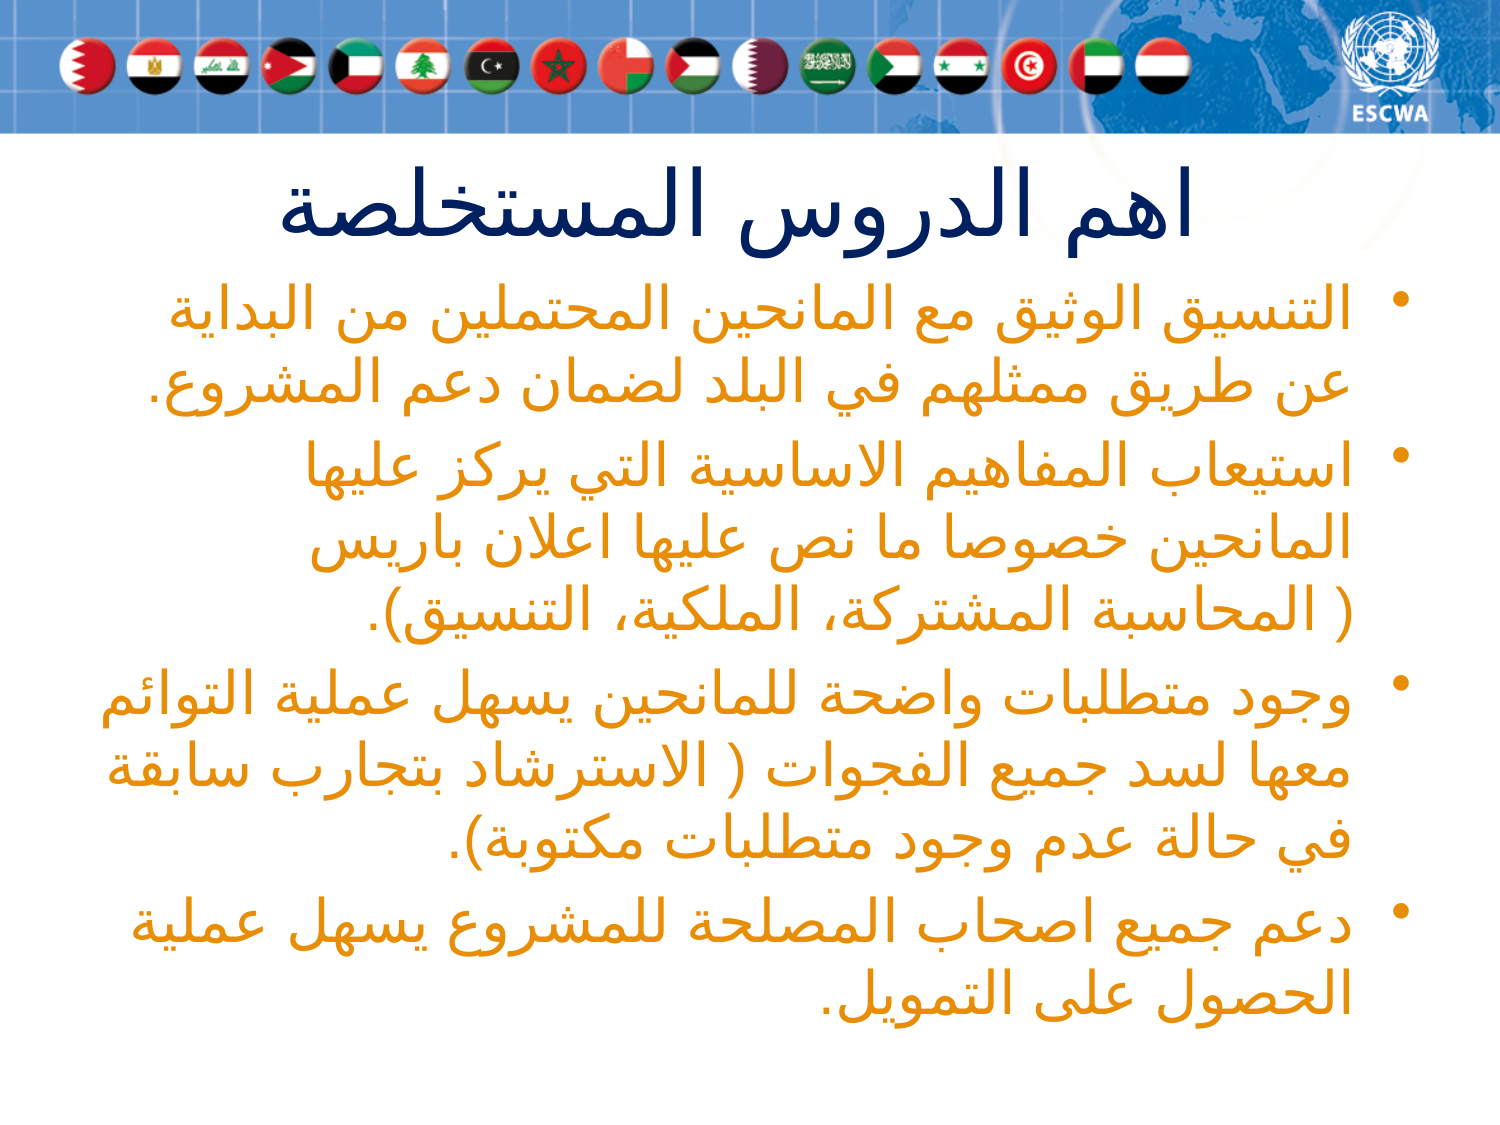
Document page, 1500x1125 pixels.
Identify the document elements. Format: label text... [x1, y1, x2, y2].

title اهم الدروس المستخلصة [75, 137, 1425, 250]
picture [0, 0, 1500, 1125]
list التنسيق الوثيق مع المانحين المحتملين من البداية عن طريق ممثلهم في البلد لضمان دعم المشروع. استيعاب المفاهيم الاساسية التي يركز عليها المانحين خصوصا ما نص عليها اعلان باريس ( المحاسبة المشتركة، الملكية، التنسيق). وجود متطلبات واضحة للمانحين يسهل عملية التوائم معها لسد جميع الفجوات ( الاسترشاد بتجارب سابقة في حالة عدم وجود متطلبات مكتوبة). دعم جميع اصحاب المصلحة للمشروع يسهل عملية الحصول على التمويل. [75, 262, 1425, 1063]
